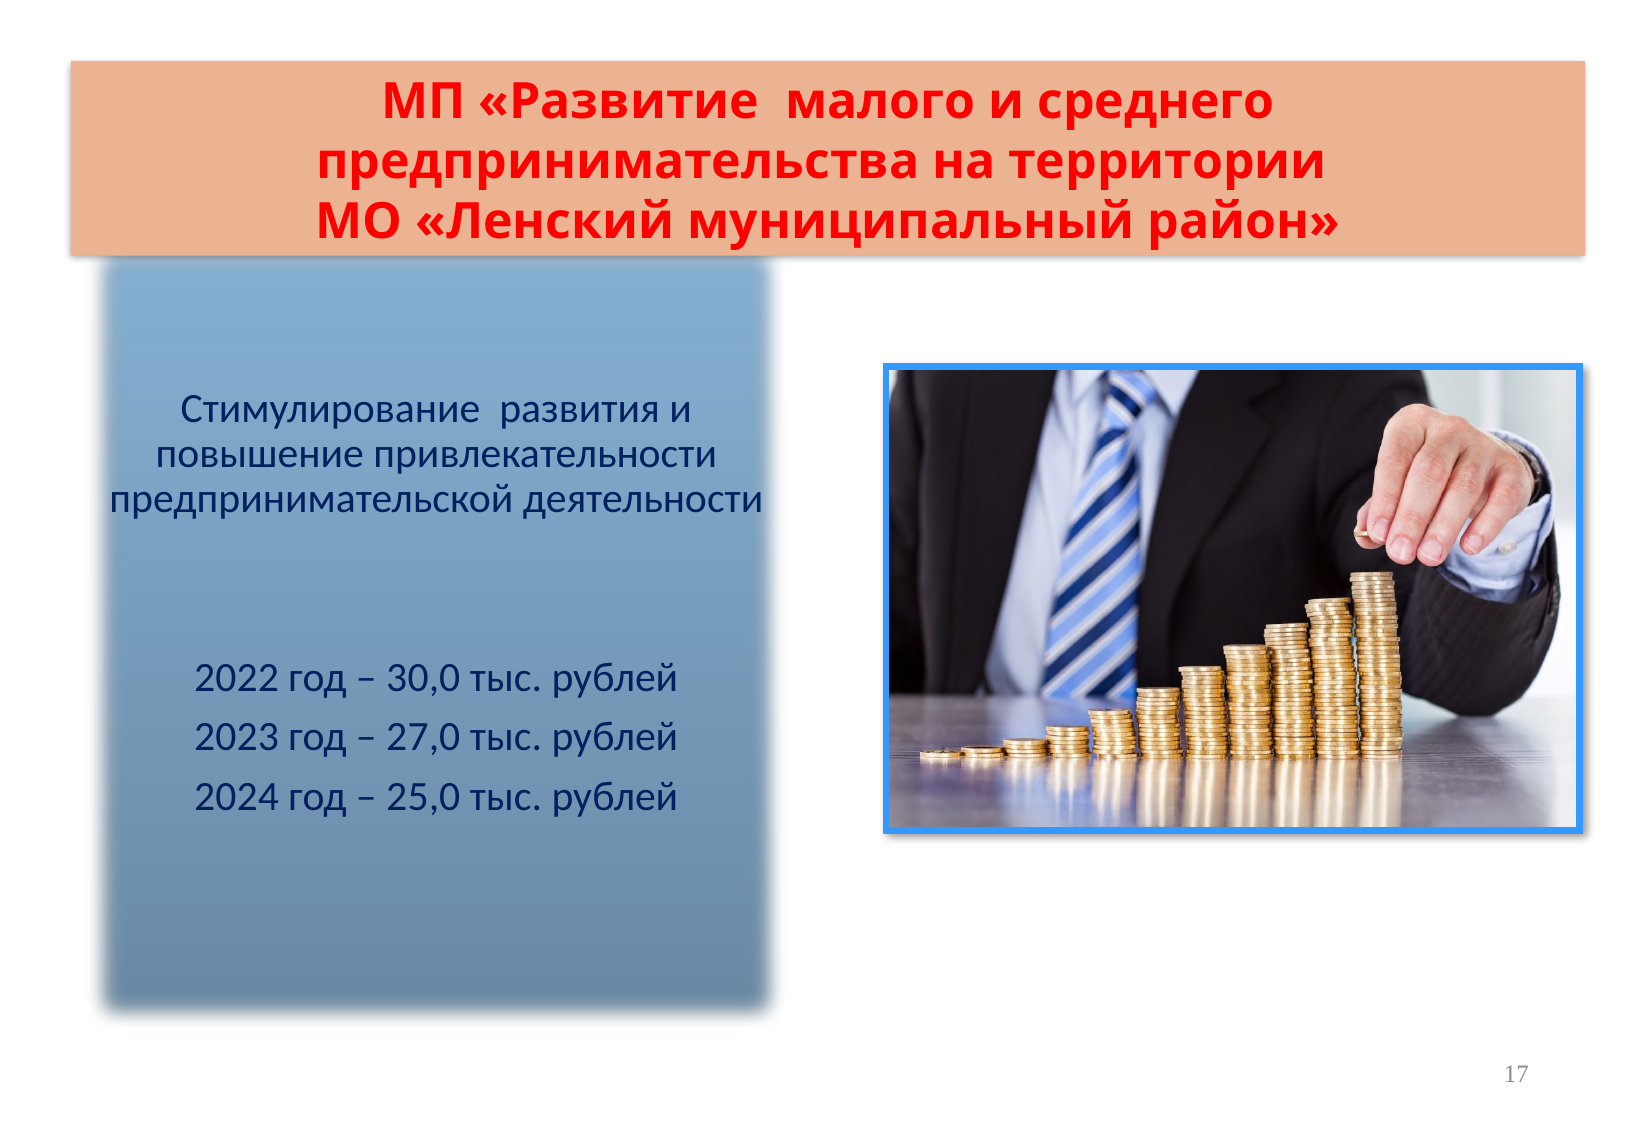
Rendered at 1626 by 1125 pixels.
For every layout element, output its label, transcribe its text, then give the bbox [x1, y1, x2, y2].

text_box МП «Развитие малого и среднего предпринимательства на территории МО «Ленский муниципальный район» [70, 60, 1586, 256]
picture [888, 369, 1577, 828]
text_box Стимулирование развития и повышение привлекательности предпринимательской деятельности 2022 год – 30,0 тыс. рублей 2023 год – 27,0 тыс. рублей 2024 год – 25,0 тыс. рублей [121, 271, 753, 995]
slide_number 17 [1164, 1042, 1544, 1103]
